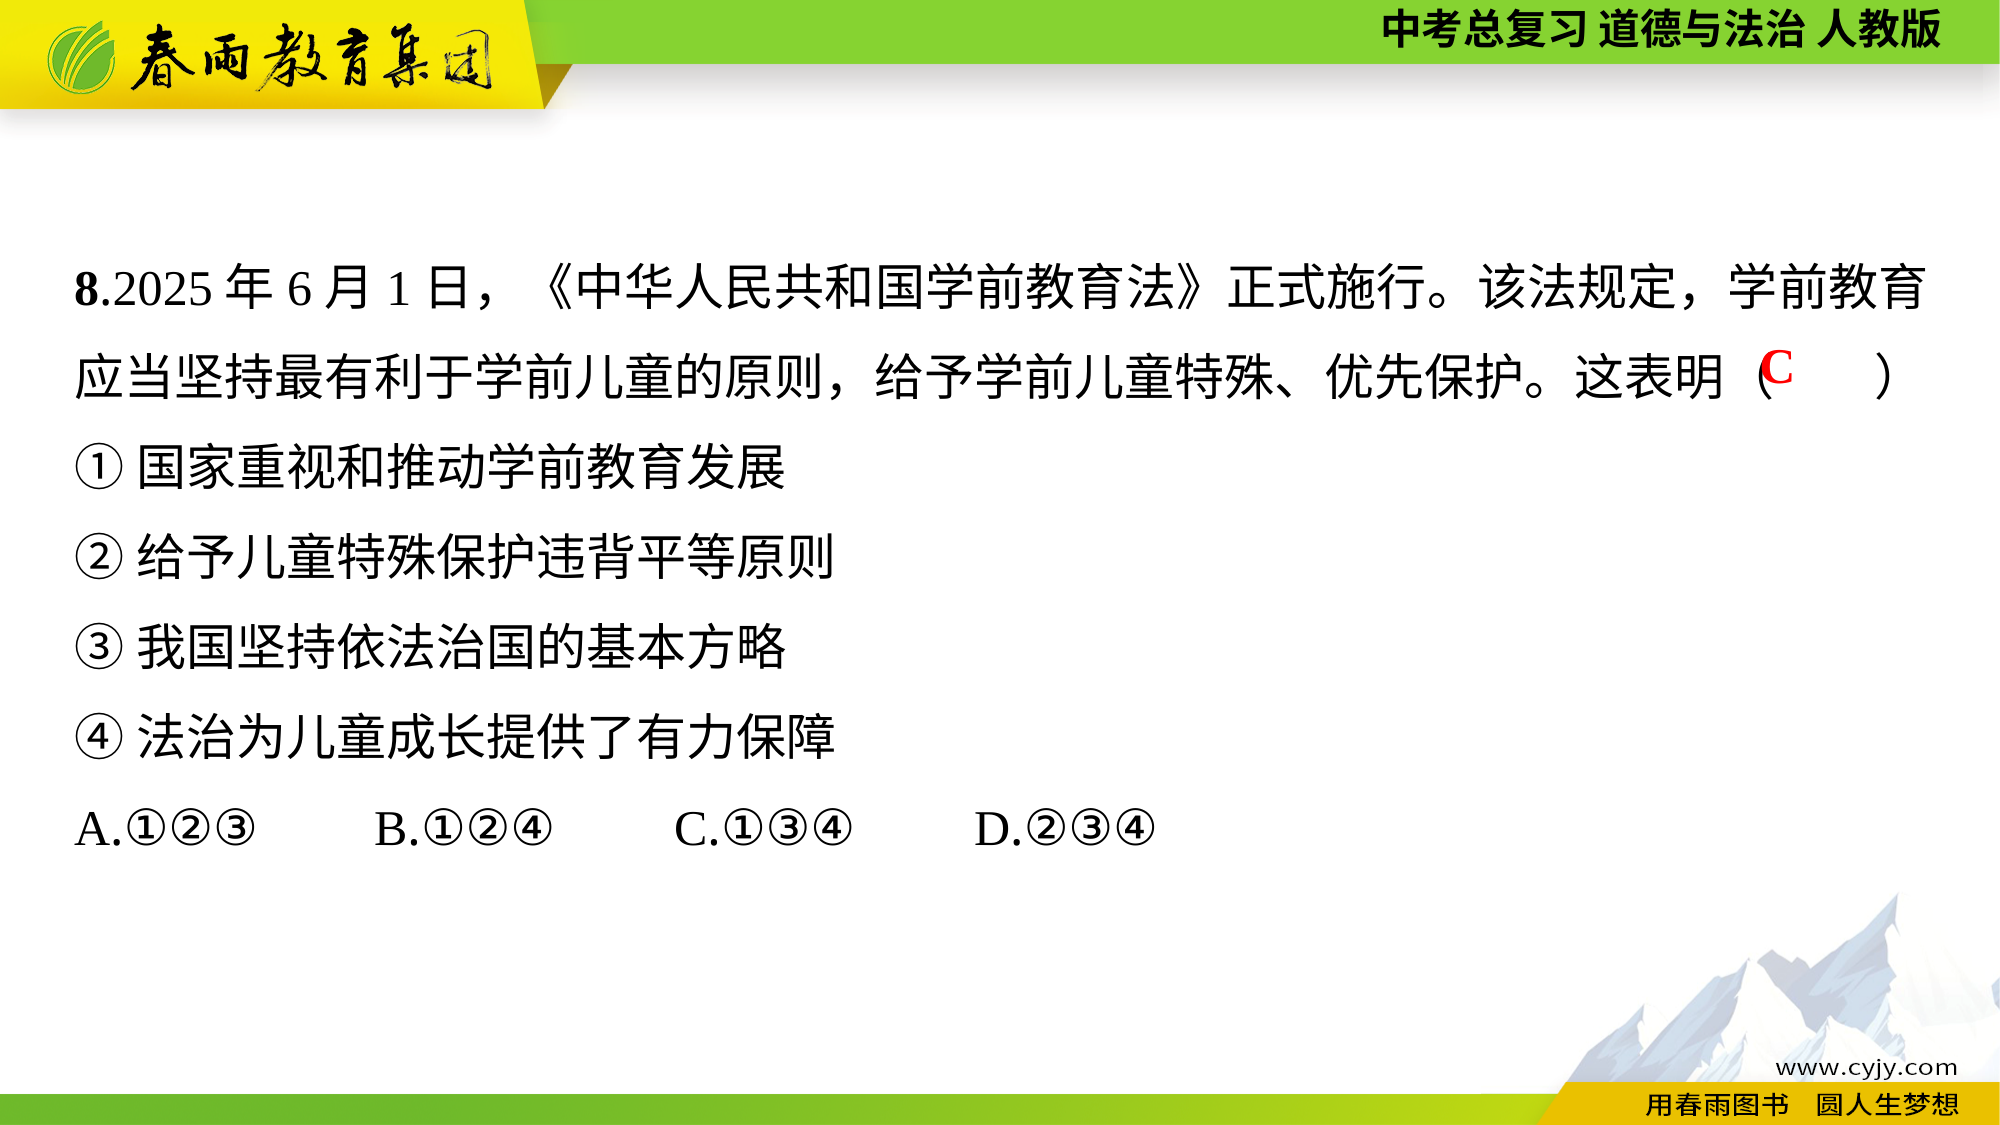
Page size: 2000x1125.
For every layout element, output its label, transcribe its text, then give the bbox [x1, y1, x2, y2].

list 8.2025年6月1日，《中华人民共和国学前教育法》正式施行。该法规定，学前教育应当坚持最有利于学前儿童的原则，给予学前儿童特殊、优先保护。这表明（ ） ①国家重视和推动学前教育发展 ②给予儿童特殊保护违背平等原则 ③我国坚持依法治国的基本方略 ④法治为儿童成长提供了有力保障 A.①②③ B.①②④ C.①③④ D.②③④ [59, 218, 1944, 858]
picture [0, 0, 2000, 1125]
text_box C [1744, 326, 1811, 401]
